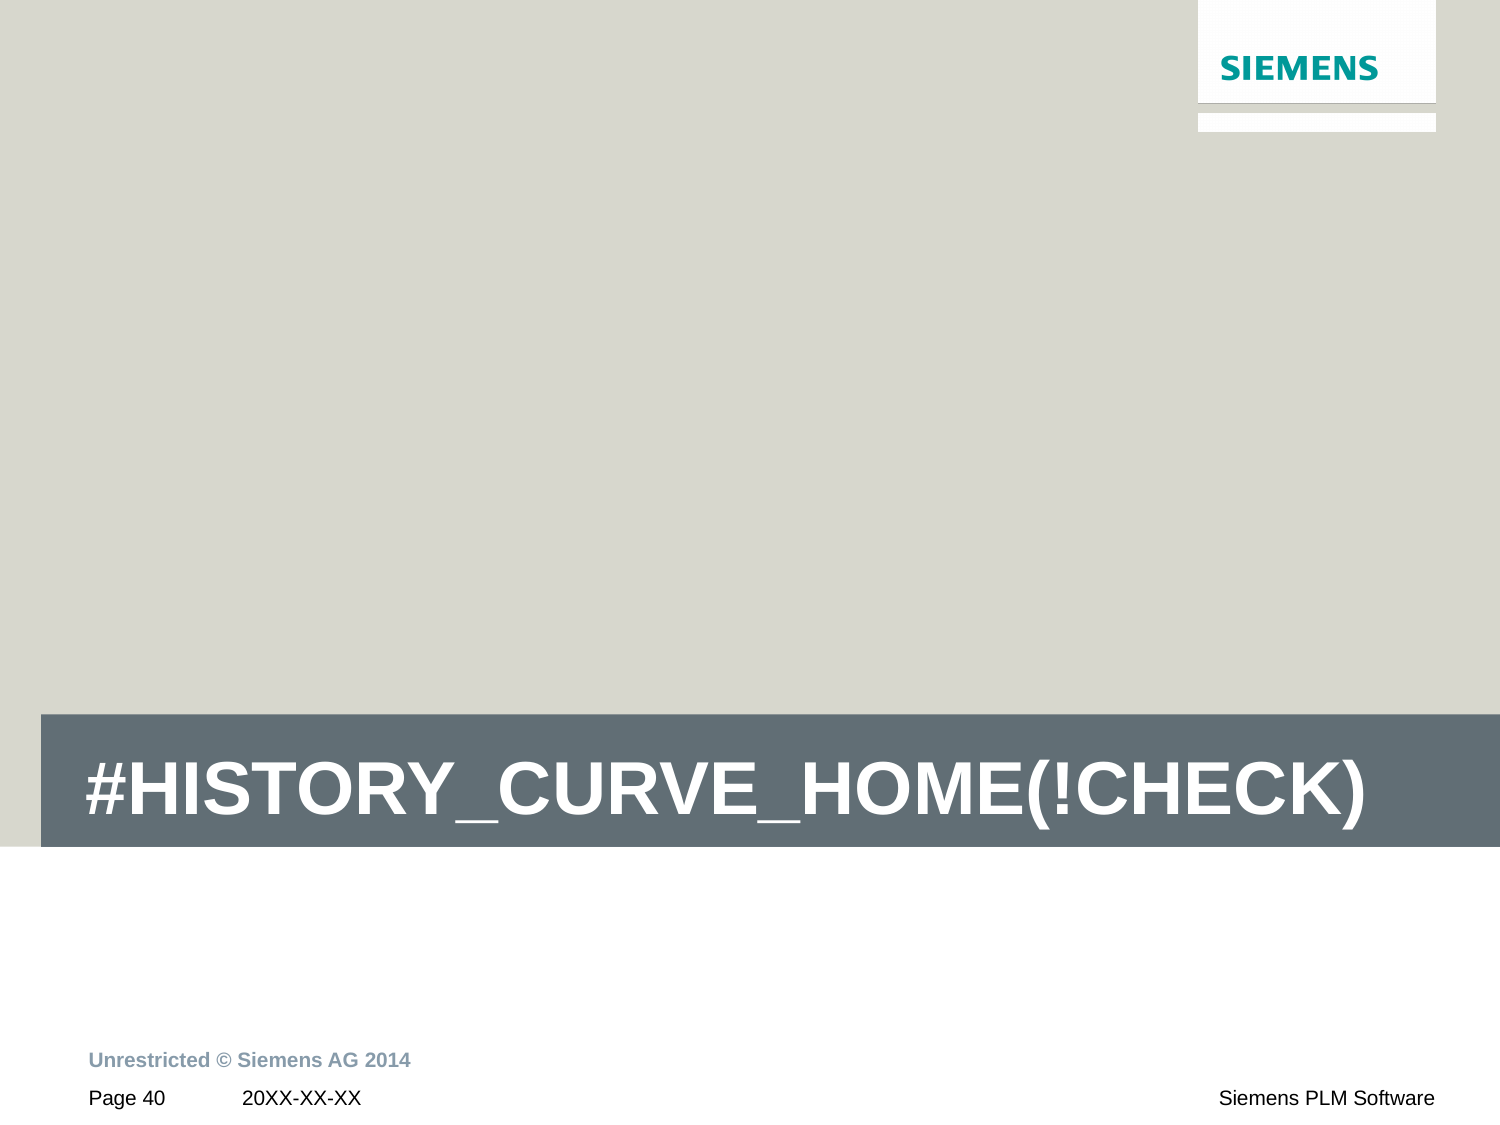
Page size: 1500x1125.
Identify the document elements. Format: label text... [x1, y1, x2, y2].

picture [1198, 0, 1436, 132]
title #HISTORY_CURVE_HOME(!CHECK) [40, 714, 1500, 848]
